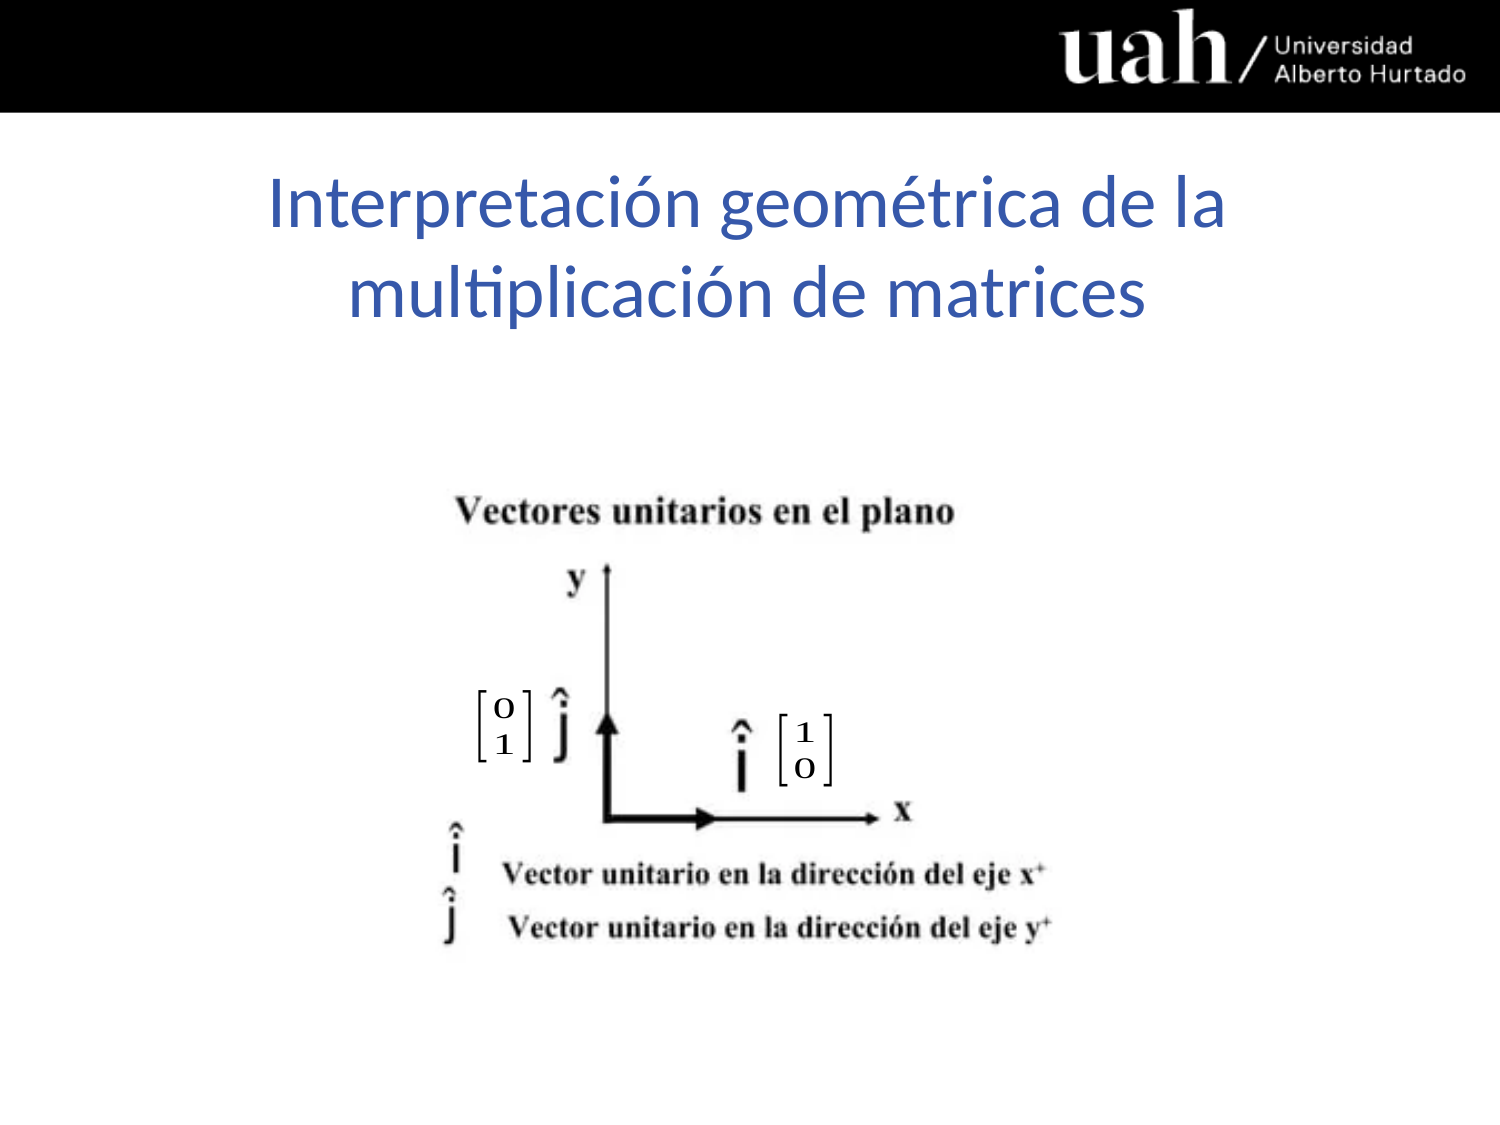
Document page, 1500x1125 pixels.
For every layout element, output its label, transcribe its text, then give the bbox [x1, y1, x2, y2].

picture [1057, 0, 1468, 94]
picture [393, 445, 1107, 980]
text_box Interpretación geométrica de la multiplicación de matrices [79, 145, 1416, 340]
text_box [0, 0, 1500, 114]
